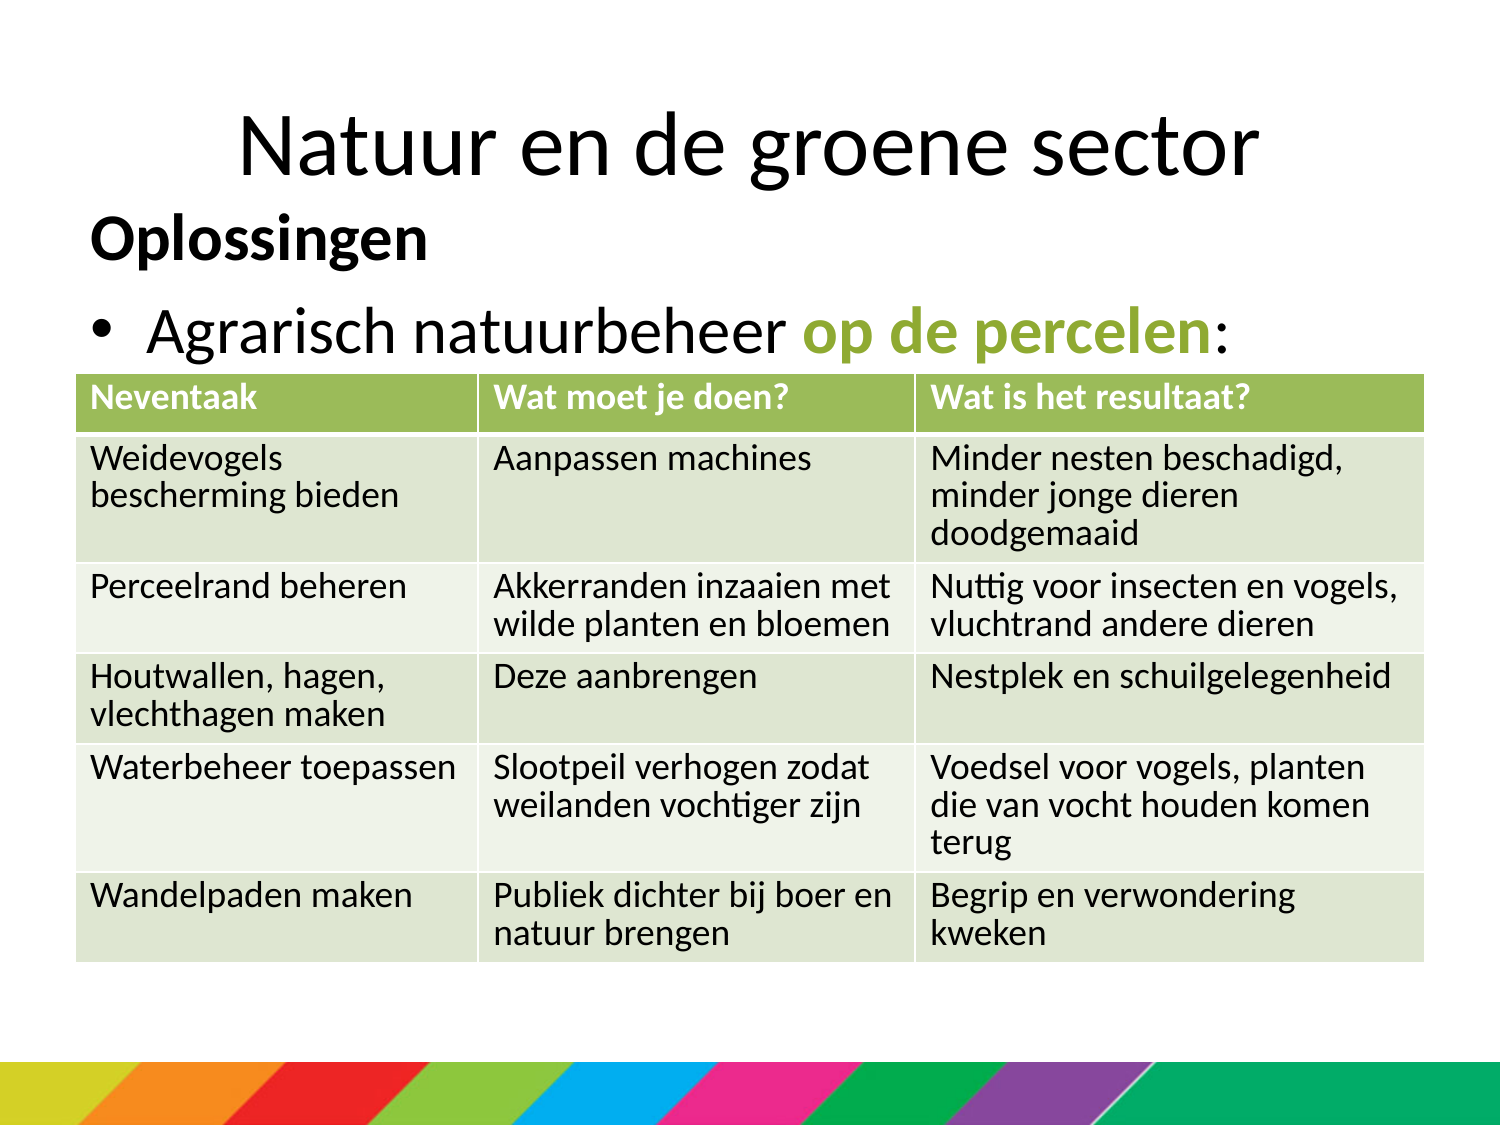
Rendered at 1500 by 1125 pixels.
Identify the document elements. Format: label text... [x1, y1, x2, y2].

table_cell Wandelpaden maken [76, 873, 477, 962]
title Natuur en de groene sector [75, 45, 1425, 186]
table_cell Publiek dichter bij boer en natuur brengen [479, 873, 914, 962]
table_cell Nestplek en schuilgelegenheid [916, 654, 1424, 743]
table_cell Weidevogels bescherming bieden [76, 437, 477, 562]
table_cell Deze aanbrengen [479, 654, 914, 743]
table_cell Slootpeil verhogen zodat weilanden vochtiger zijn [479, 745, 914, 871]
table_cell Begrip en verwondering kweken [916, 873, 1424, 962]
table_cell Voedsel voor vogels, planten die van vocht houden komen terug [916, 745, 1424, 871]
table_cell Perceelrand beheren [76, 564, 477, 652]
table_cell Houtwallen, hagen, vlechthagen maken [76, 654, 477, 743]
list Oplossingen Agrarisch natuurbeheer op de percelen: [75, 186, 1425, 373]
table_cell Akkerranden inzaaien met wilde planten en bloemen [479, 564, 914, 652]
picture [0, 1062, 574, 1125]
table_cell Waterbeheer toepassen [76, 745, 477, 871]
table_cell Aanpassen machines [479, 437, 914, 562]
table_header Wat moet je doen? [479, 374, 914, 432]
table_cell Nuttig voor insecten en vogels, vluchtrand andere dieren [916, 564, 1424, 652]
table_header Wat is het resultaat? [916, 374, 1424, 432]
picture [656, 1062, 1500, 1125]
table_header Neventaak [76, 374, 477, 432]
table_cell Minder nesten beschadigd, minder jonge dieren doodgemaaid [916, 437, 1424, 562]
